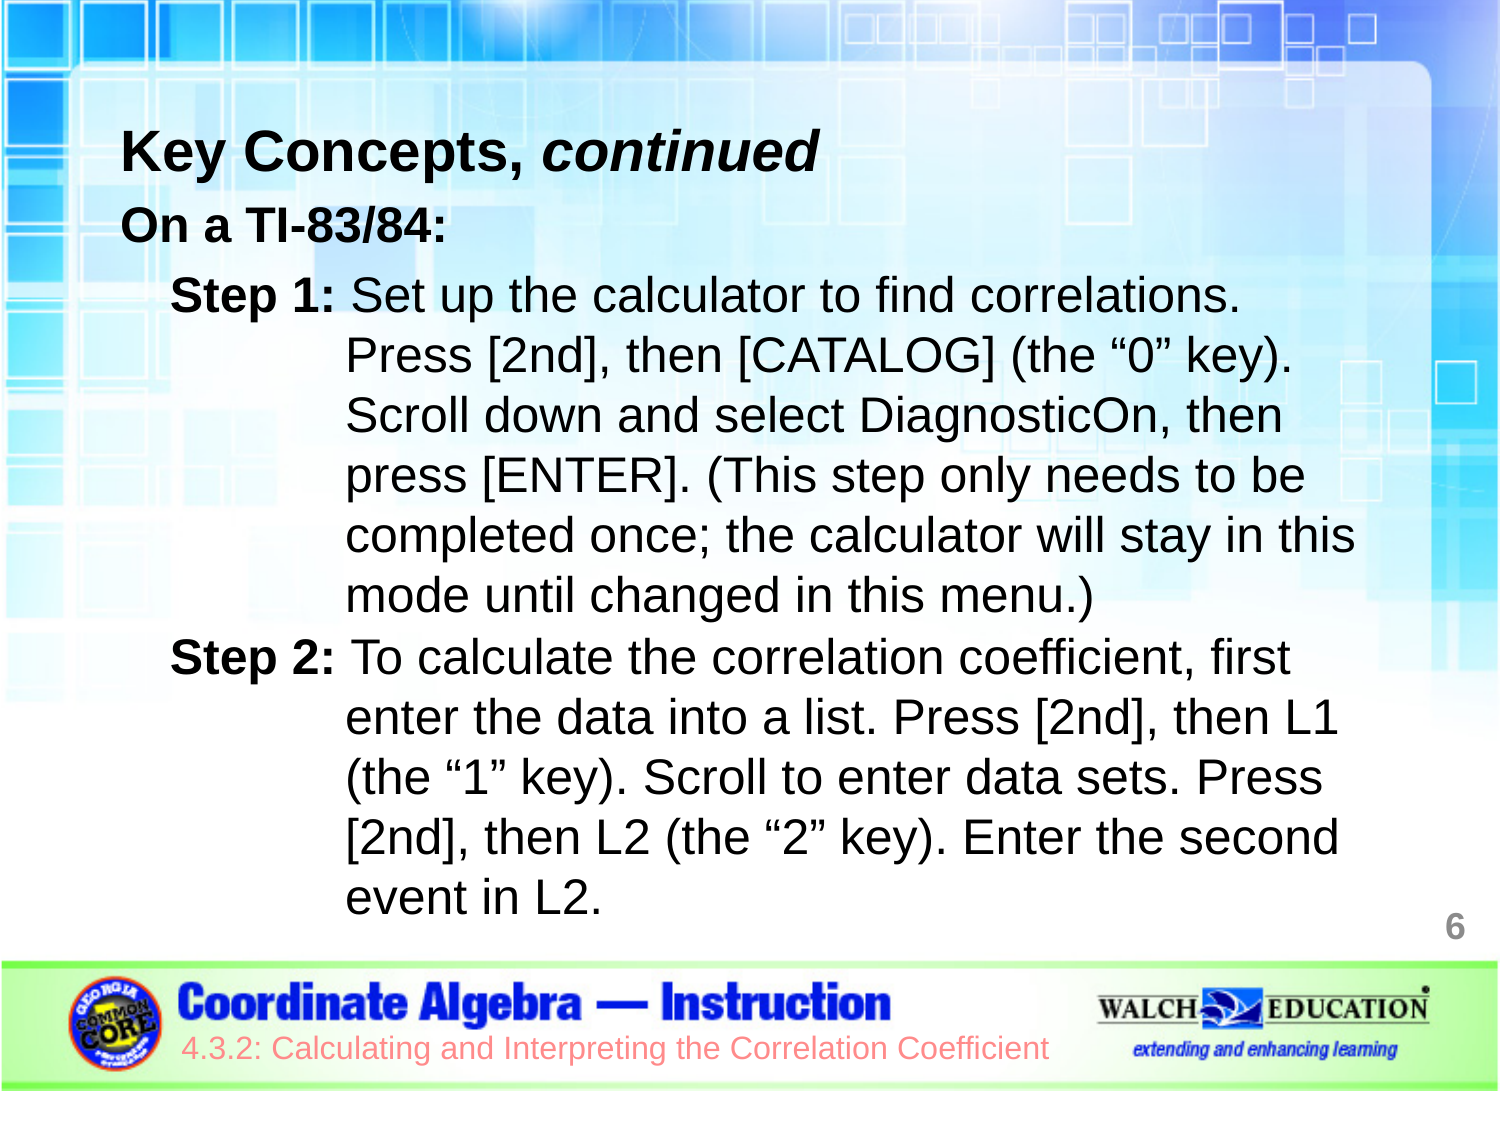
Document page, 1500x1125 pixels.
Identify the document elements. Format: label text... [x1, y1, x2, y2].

picture [1, 0, 1500, 1091]
slide_number 6 [1361, 901, 1481, 949]
footer 4.3.2: Calculating and Interpreting the Correlation Coefficient [166, 1024, 1080, 1069]
subtitle Key Concepts, continued On a TI-83/84: Step 1: Set up the calculator to find correlations. Press [2nd], then [CATALOG] (the “0” key). Scroll down and select DiagnosticOn, then press [ENTER]. (This step only needs to be completed once; the calculator will stay in this mode until changed in this menu.) Step 2: To calculate the correlation coefficient, first enter the data into a list. Press [2nd], then L1 (the “1” key). Scroll to enter data sets. Press [2nd], then L2 (the “2” key). Enter the second event in L2. [105, 105, 1394, 925]
